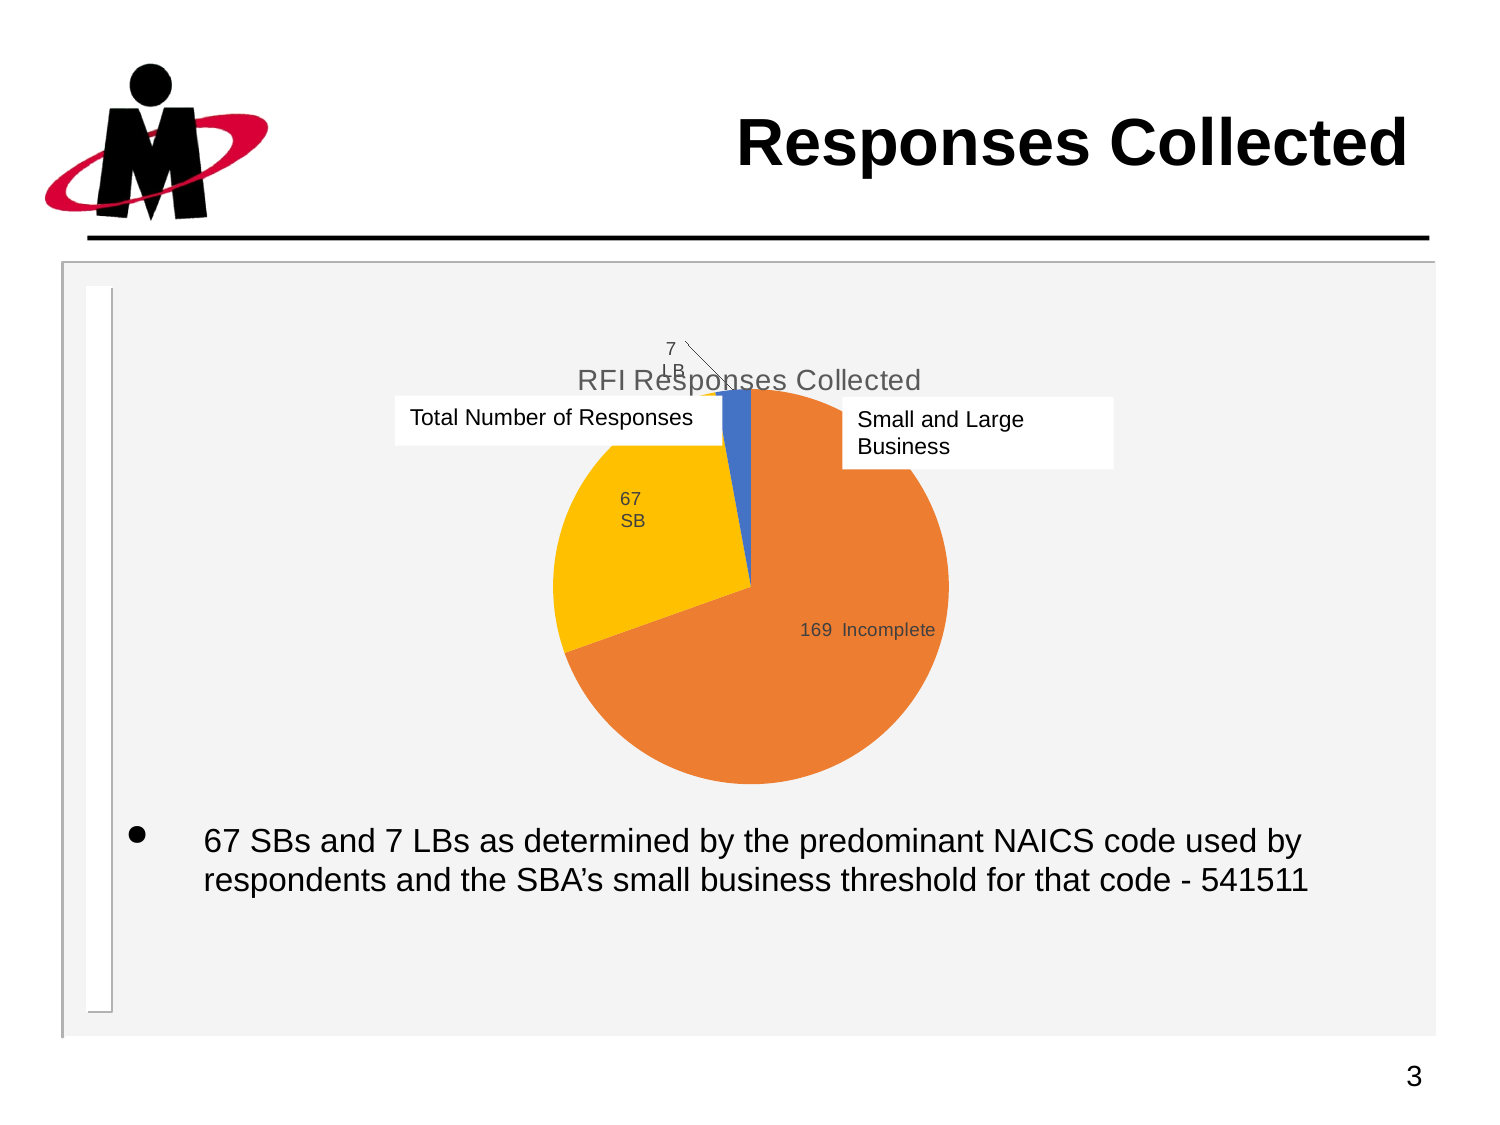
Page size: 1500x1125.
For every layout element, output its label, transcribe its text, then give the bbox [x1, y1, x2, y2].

chart [374, 337, 1126, 788]
title Responses Collected [367, 44, 1426, 233]
list 67 SBs and 7 LBs as determined by the predominant NAICS code used by respondents and the SBA’s small business threshold for that code - 541511 [112, 319, 1426, 970]
slide_number 3 [1124, 1036, 1438, 1113]
picture [27, 44, 283, 251]
